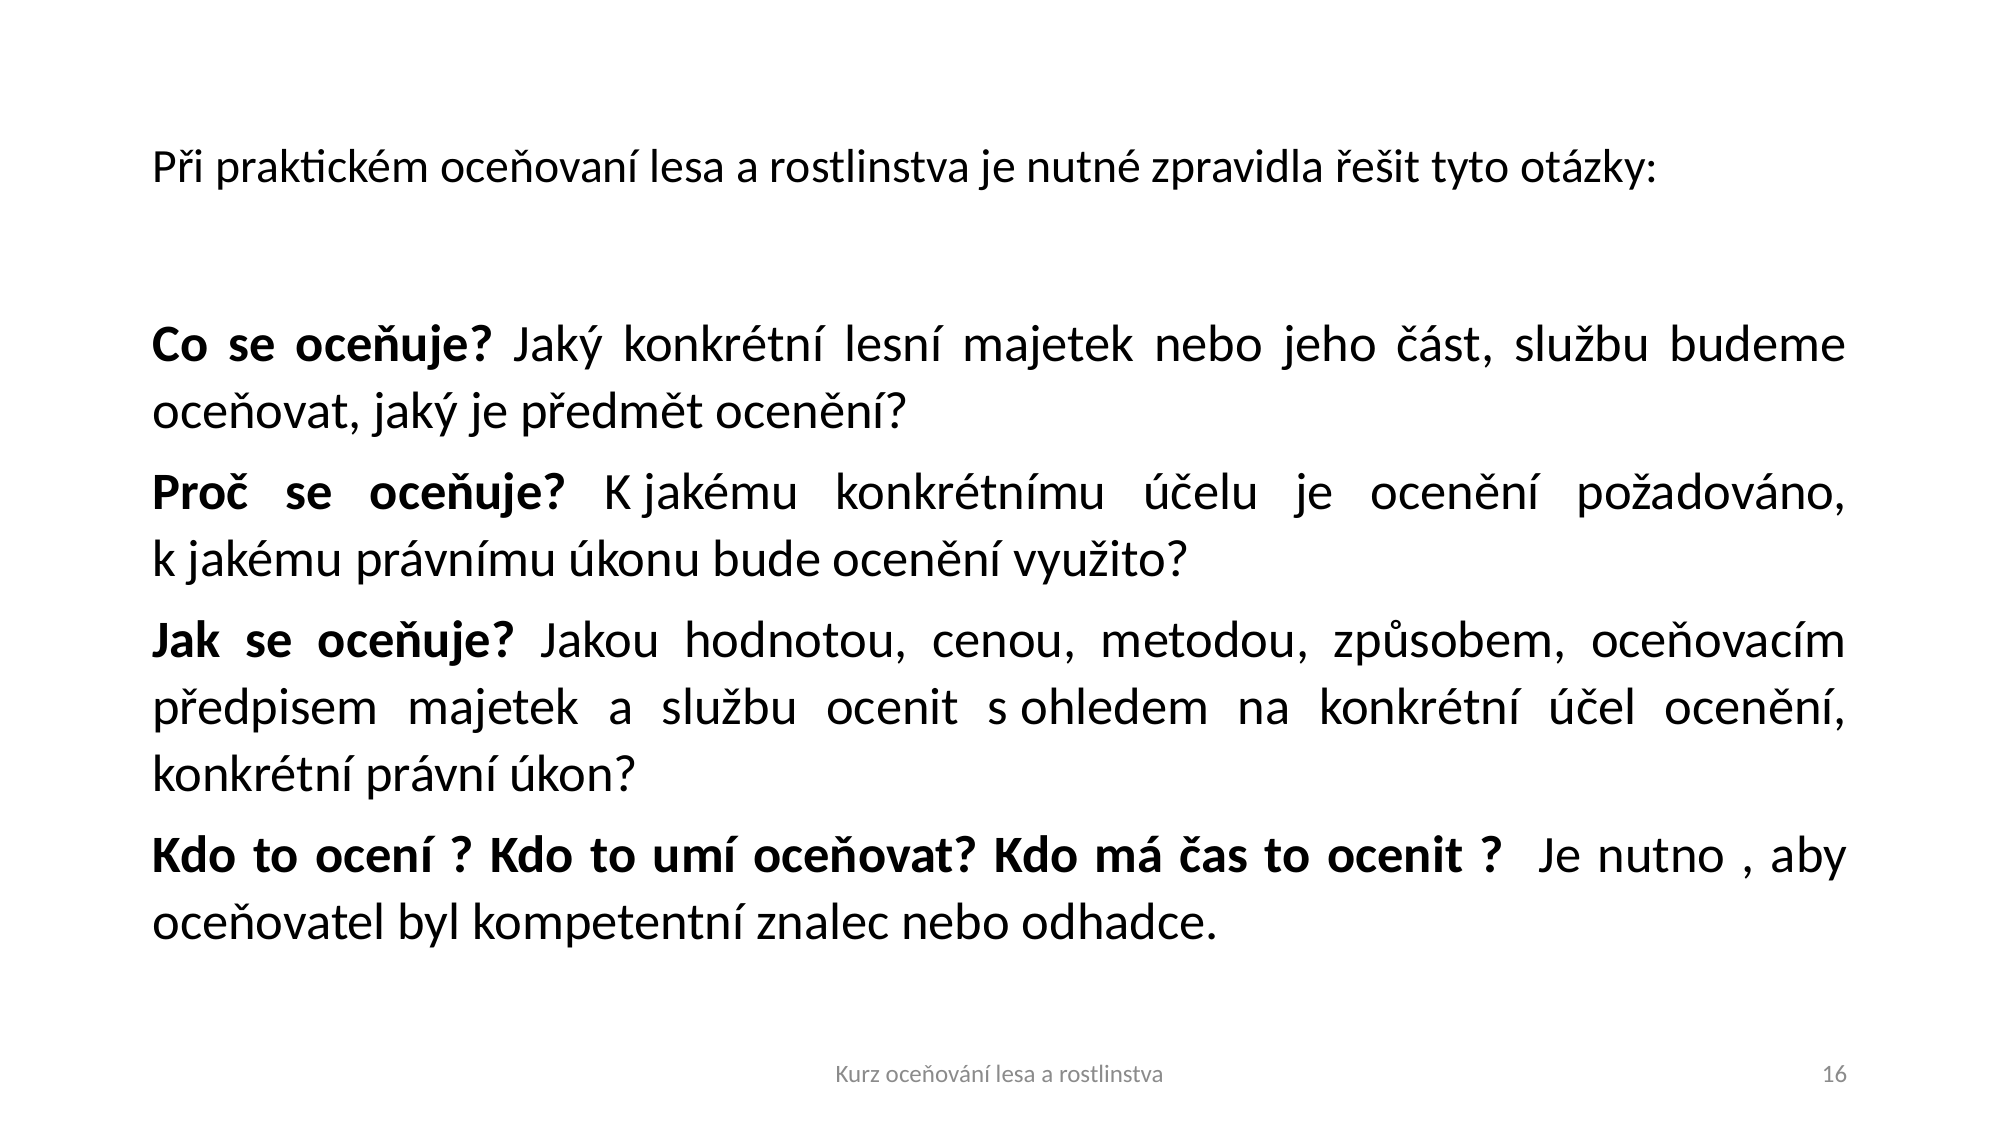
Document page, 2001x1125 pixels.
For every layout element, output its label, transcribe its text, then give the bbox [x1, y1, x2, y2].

footer Kurz oceňování lesa a rostlinstva [662, 1042, 1338, 1103]
list Co se oceňuje? Jaký konkrétní lesní majetek nebo jeho část, službu budeme oceňovat, jaký je předmět ocenění? Proč se oceňuje? K jakému konkrétnímu účelu je ocenění požadováno, k jakému právnímu úkonu bude ocenění využito? Jak se oceňuje? Jakou hodnotou, cenou, metodou, způsobem, oceňovacím předpisem majetek a službu ocenit s ohledem na konkrétní účel ocenění, konkrétní právní úkon? Kdo to ocení ? Kdo to umí oceňovat? Kdo má čas to ocenit ? Je nutno , aby oceňovatel byl kompetentní znalec nebo odhadce. [137, 258, 1863, 1053]
title Při praktickém oceňovaní lesa a rostlinstva je nutné zpravidla řešit tyto otázky: [137, 59, 1863, 258]
slide_number 16 [1412, 1042, 1863, 1103]
